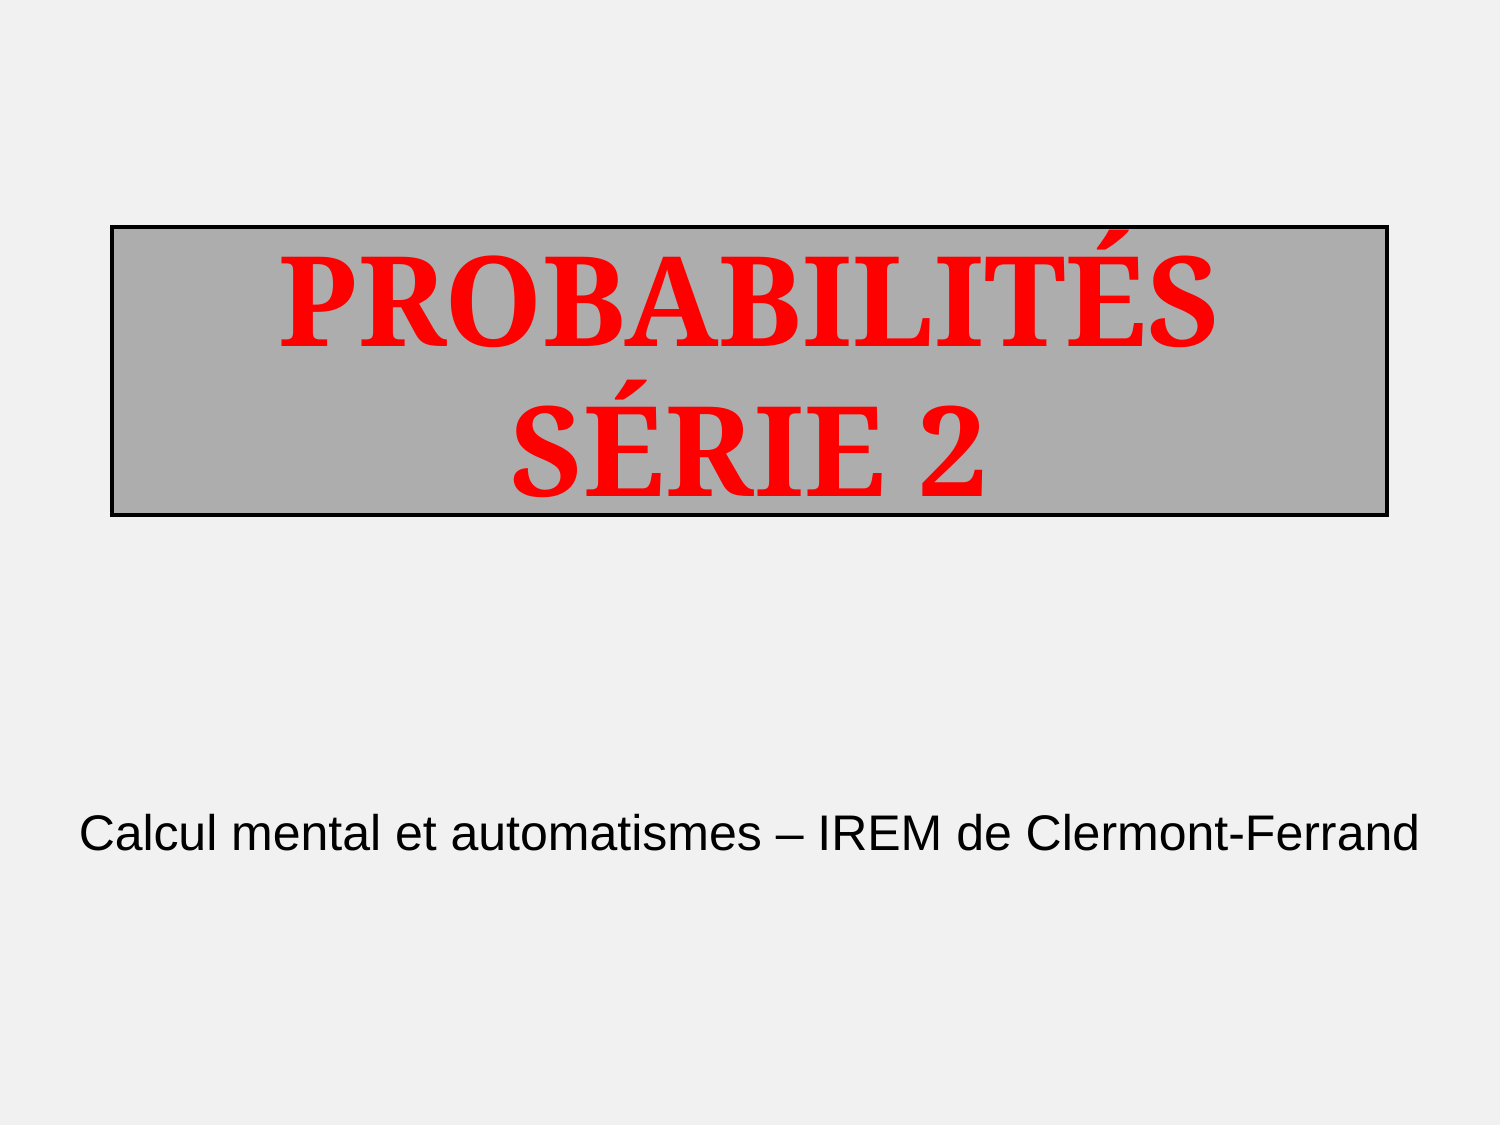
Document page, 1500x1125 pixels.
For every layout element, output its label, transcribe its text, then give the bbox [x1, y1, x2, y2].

text_box Calcul mental et automatismes – IREM de Clermont-Ferrand [0, 720, 1500, 941]
title PROBABILITÉS Série 2 [110, 225, 1389, 517]
